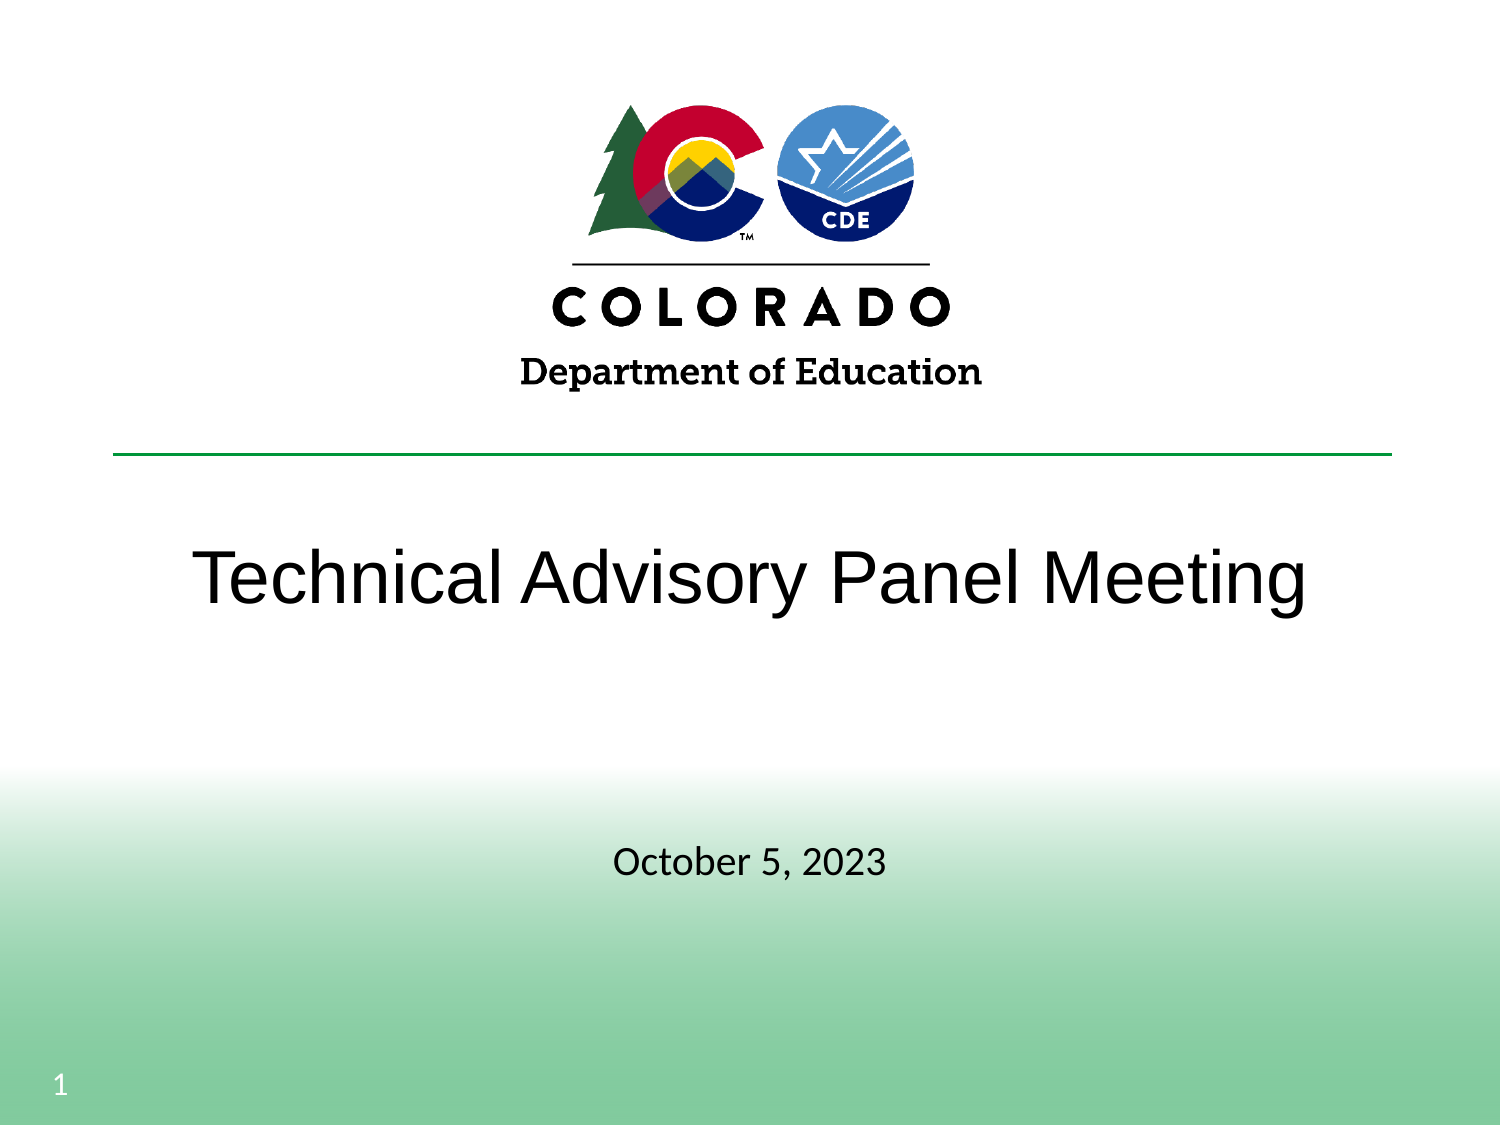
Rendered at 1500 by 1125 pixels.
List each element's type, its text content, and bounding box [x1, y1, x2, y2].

subtitle October 5, 2023 [112, 832, 1388, 1008]
title Technical Advisory Panel Meeting [112, 530, 1388, 731]
picture [519, 103, 983, 393]
slide_number 1 [36, 1054, 375, 1115]
